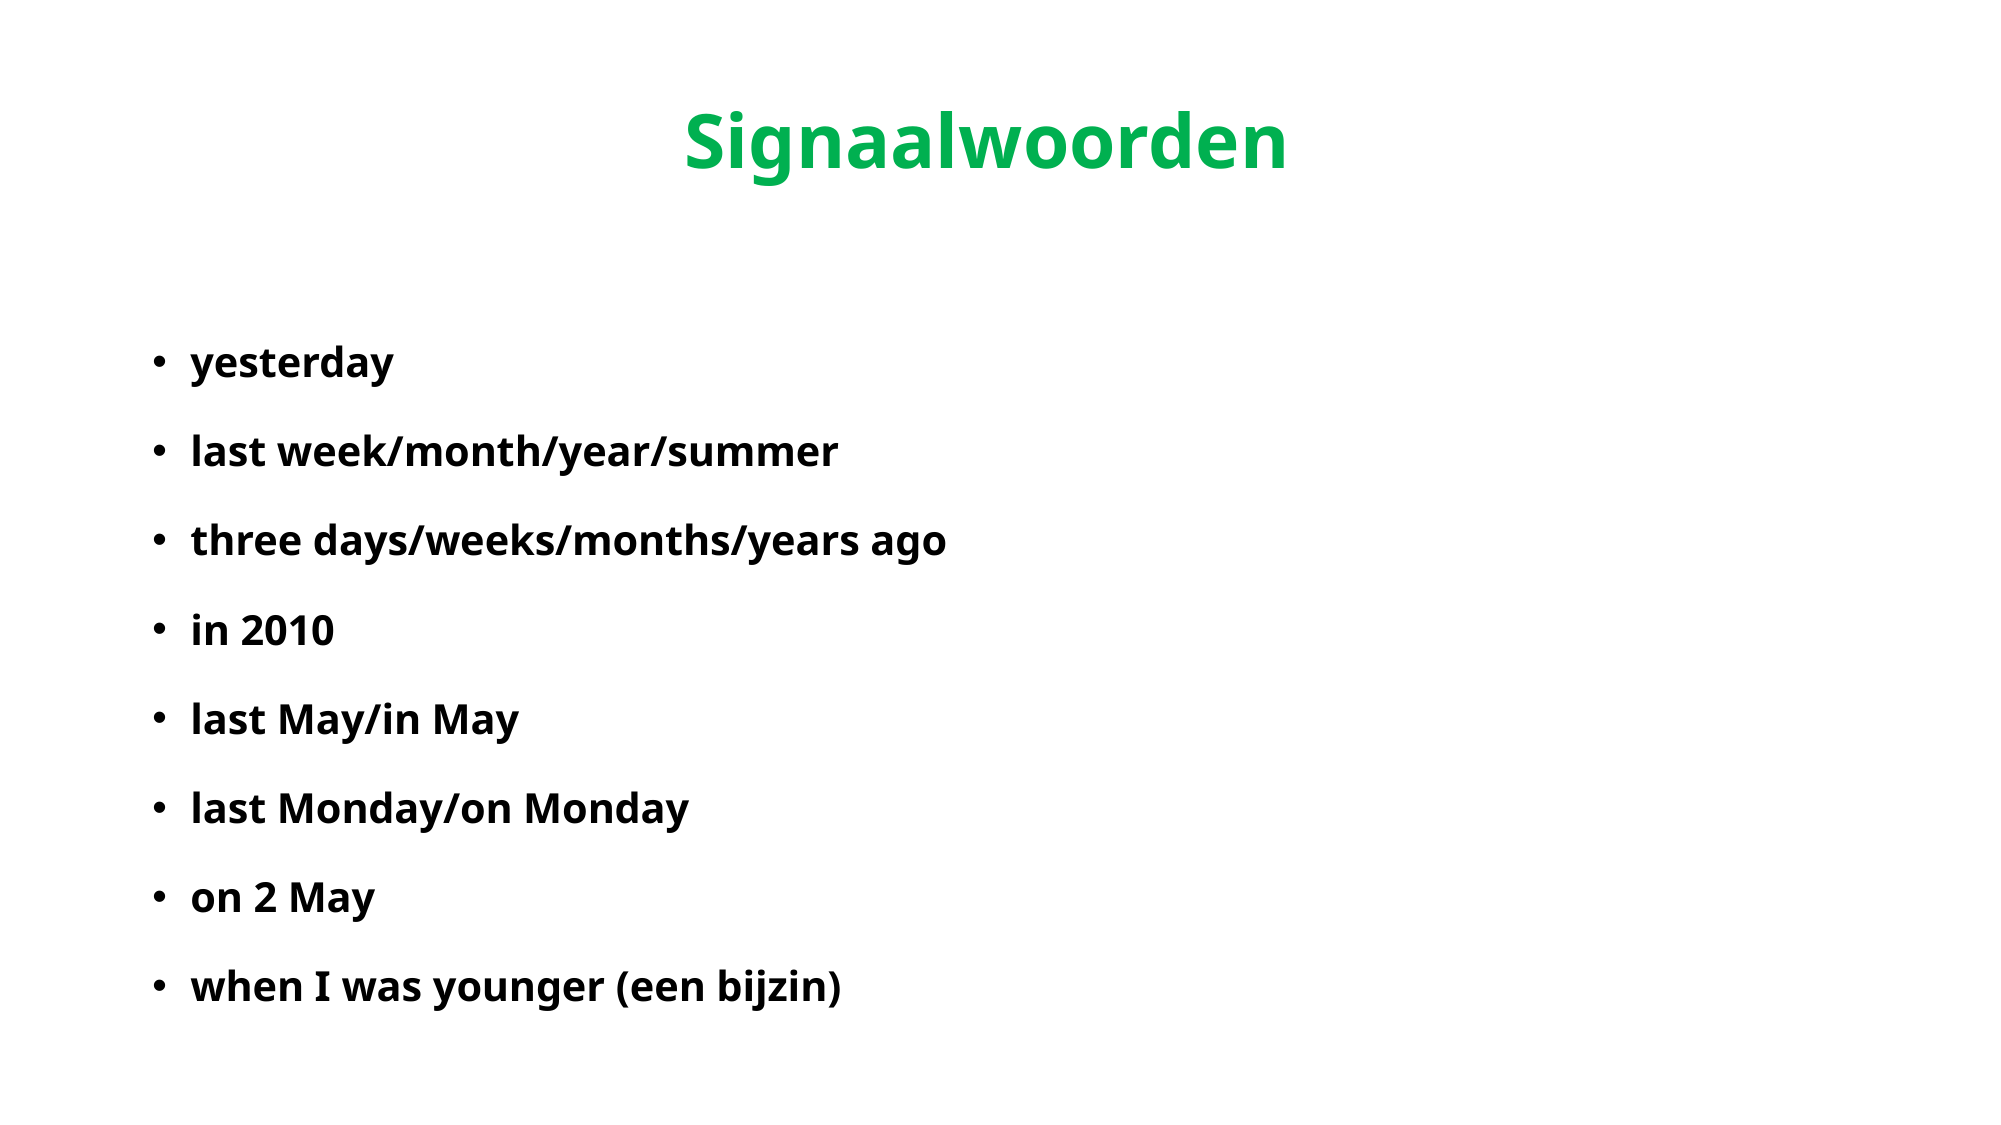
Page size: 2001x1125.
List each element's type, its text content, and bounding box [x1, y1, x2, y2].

title Signaalwoorden [137, 59, 1837, 229]
list yesterday last week/month/year/summer three days/weeks/months/years ago in 2010 last May/in May last Monday/on Monday on 2 May when I was younger (een bijzin) [137, 303, 1863, 1018]
